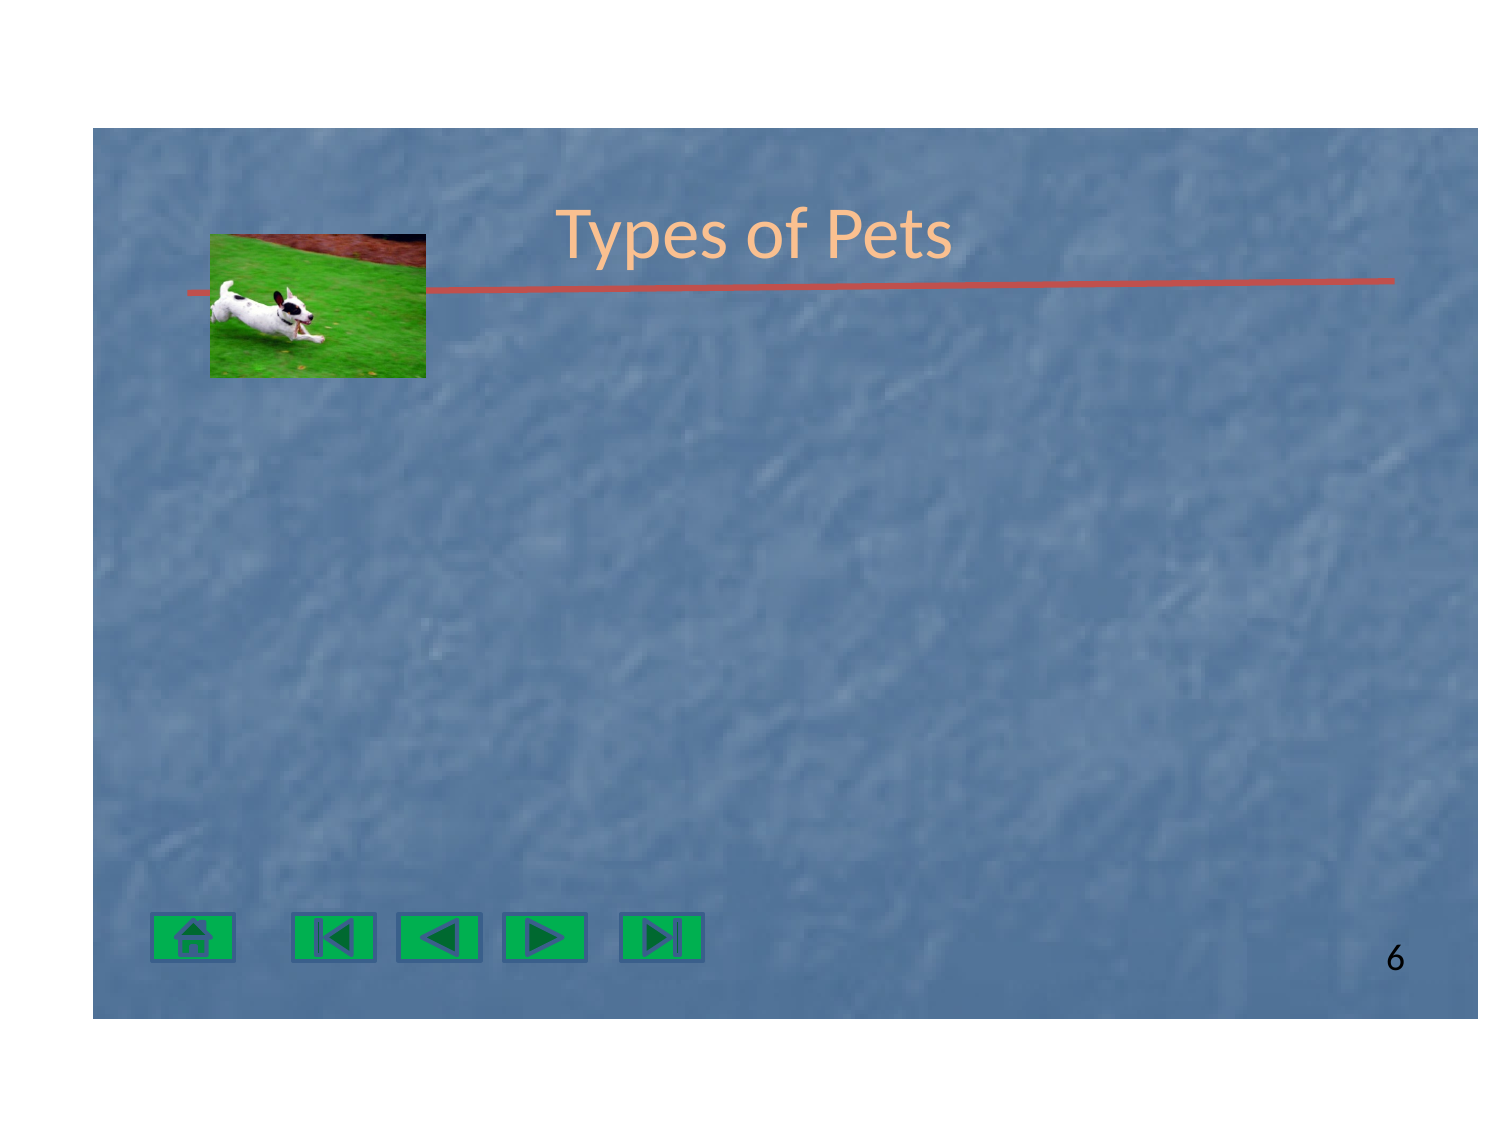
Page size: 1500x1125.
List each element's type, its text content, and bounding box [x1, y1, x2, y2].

picture [93, 128, 1478, 1019]
text_box 6 [1371, 925, 1421, 986]
